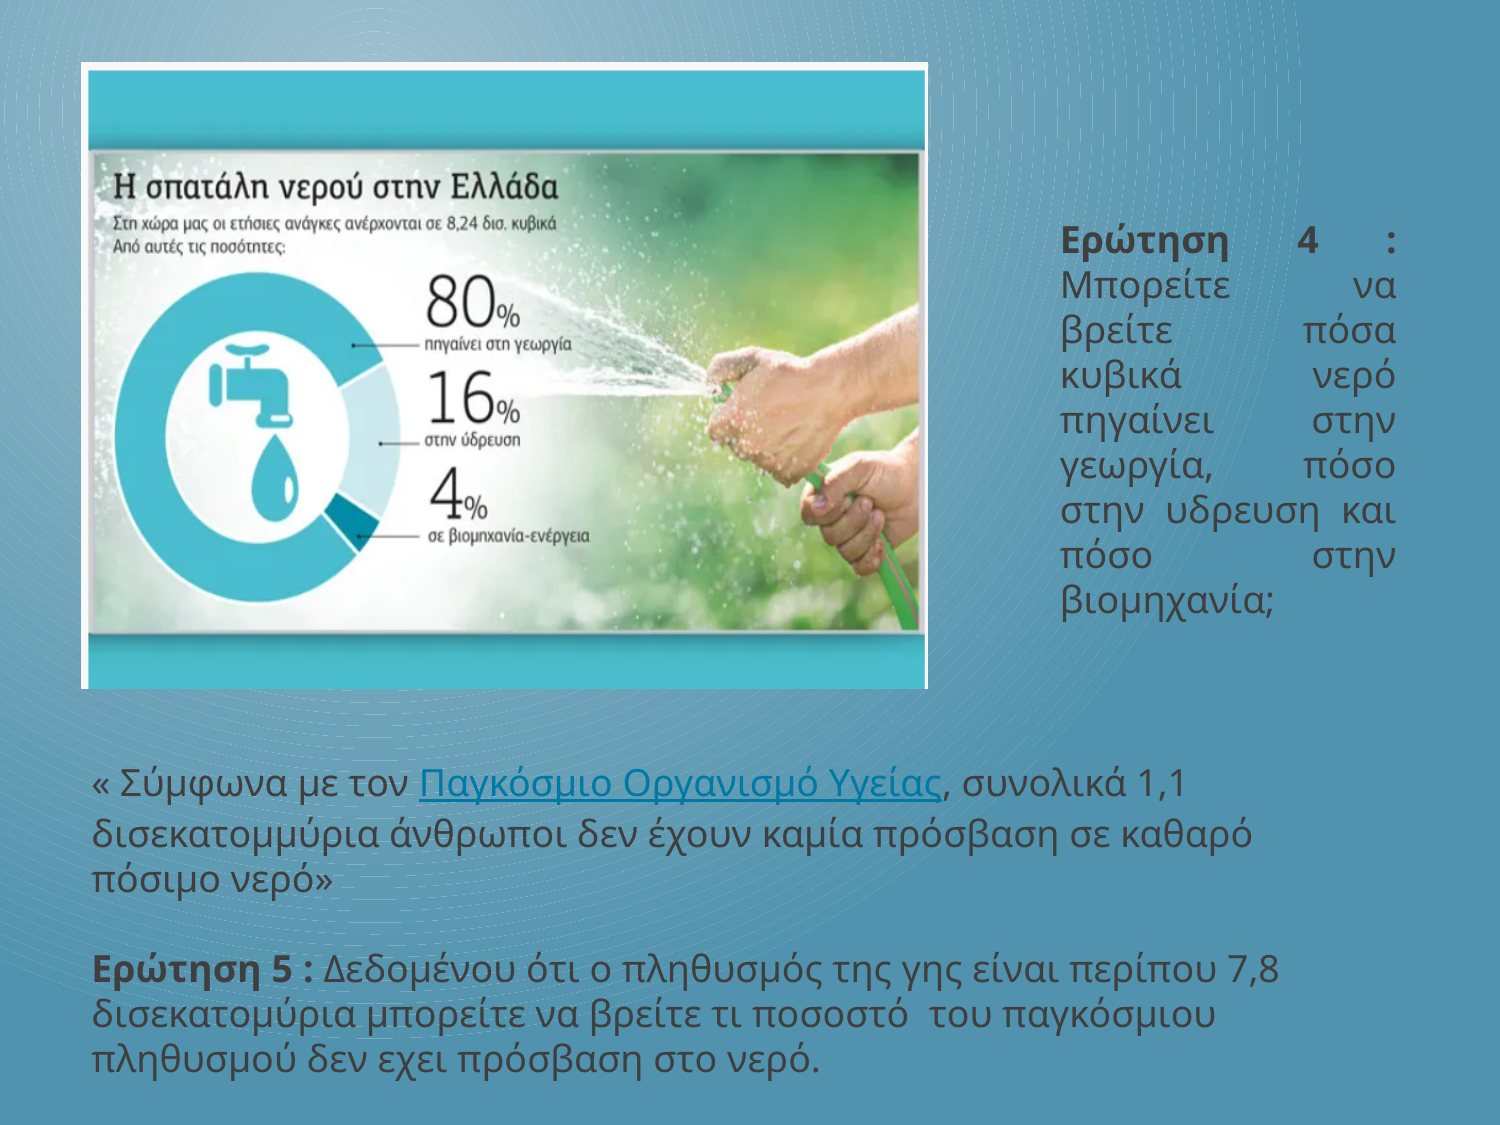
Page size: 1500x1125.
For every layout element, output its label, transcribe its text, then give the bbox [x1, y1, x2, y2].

picture [81, 62, 928, 690]
text_box « Σύμφωνα με τον Παγκόσμιο Οργανισμό Υγείας, συνολικά 1,1 δισεκατομμύρια άνθρωποι δεν έχουν καμία πρόσβαση σε καθαρό πόσιμο νερό» Ερώτηση 5 : Δεδομένου ότι ο πληθυσμός της γης είναι περίπου 7,8 δισεκατομύρια μπορείτε να βρείτε τι ποσοστό του παγκόσμιου πληθυσμού δεν εχει πρόσβαση στο νερό. [76, 751, 1365, 1088]
text_box Ερώτηση 4 : Μπορείτε να βρείτε πόσα κυβικά νερό πηγαίνει στην γεωργία, πόσο στην υδρευση και πόσο στην βιομηχανία; [1045, 209, 1412, 629]
